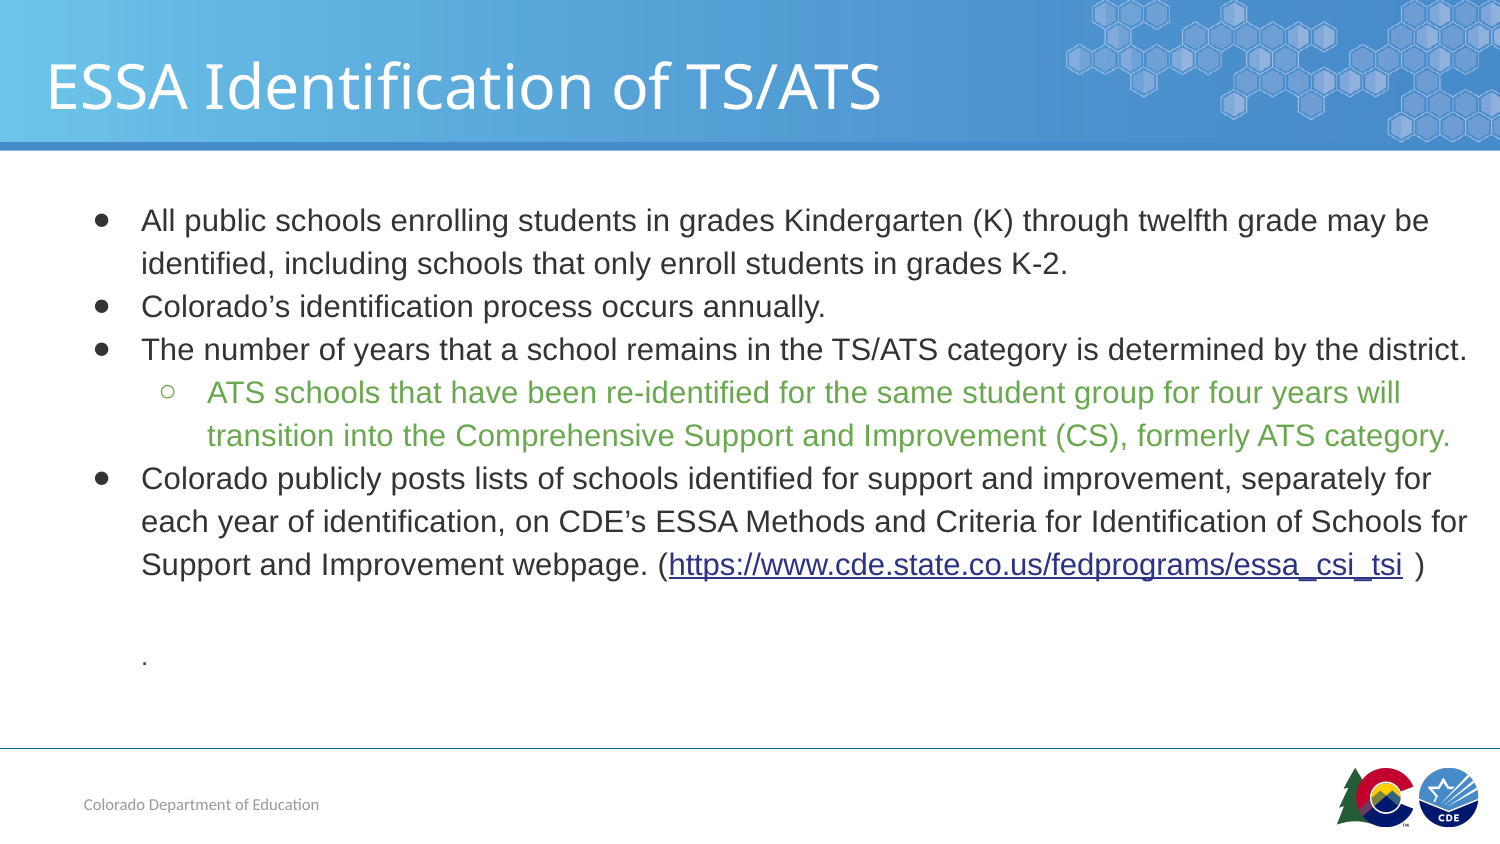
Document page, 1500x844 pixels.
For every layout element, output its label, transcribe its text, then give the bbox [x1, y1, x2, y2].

picture [1336, 767, 1479, 828]
list All public schools enrolling students in grades Kindergarten (K) through twelfth grade may be identified, including schools that only enroll students in grades K-2. Colorado’s identification process occurs annually. The number of years that a school remains in the TS/ATS category is determined by the district. ATS schools that have been re-identified for the same student group for four years will transition into the Comprehensive Support and Improvement (CS), formerly ATS category. Colorado publicly posts lists of schools identified for support and improvement, separately for each year of identification, on CDE’s ESSA Methods and Criteria for Identification of Schools for Support and Improvement webpage. (https://www.cde.state.co.us/fedprograms/essa_csi_tsi) . [75, 158, 1473, 779]
title ESSA Identification of TS/ATS [29, 37, 1427, 132]
picture [0, 0, 1500, 151]
